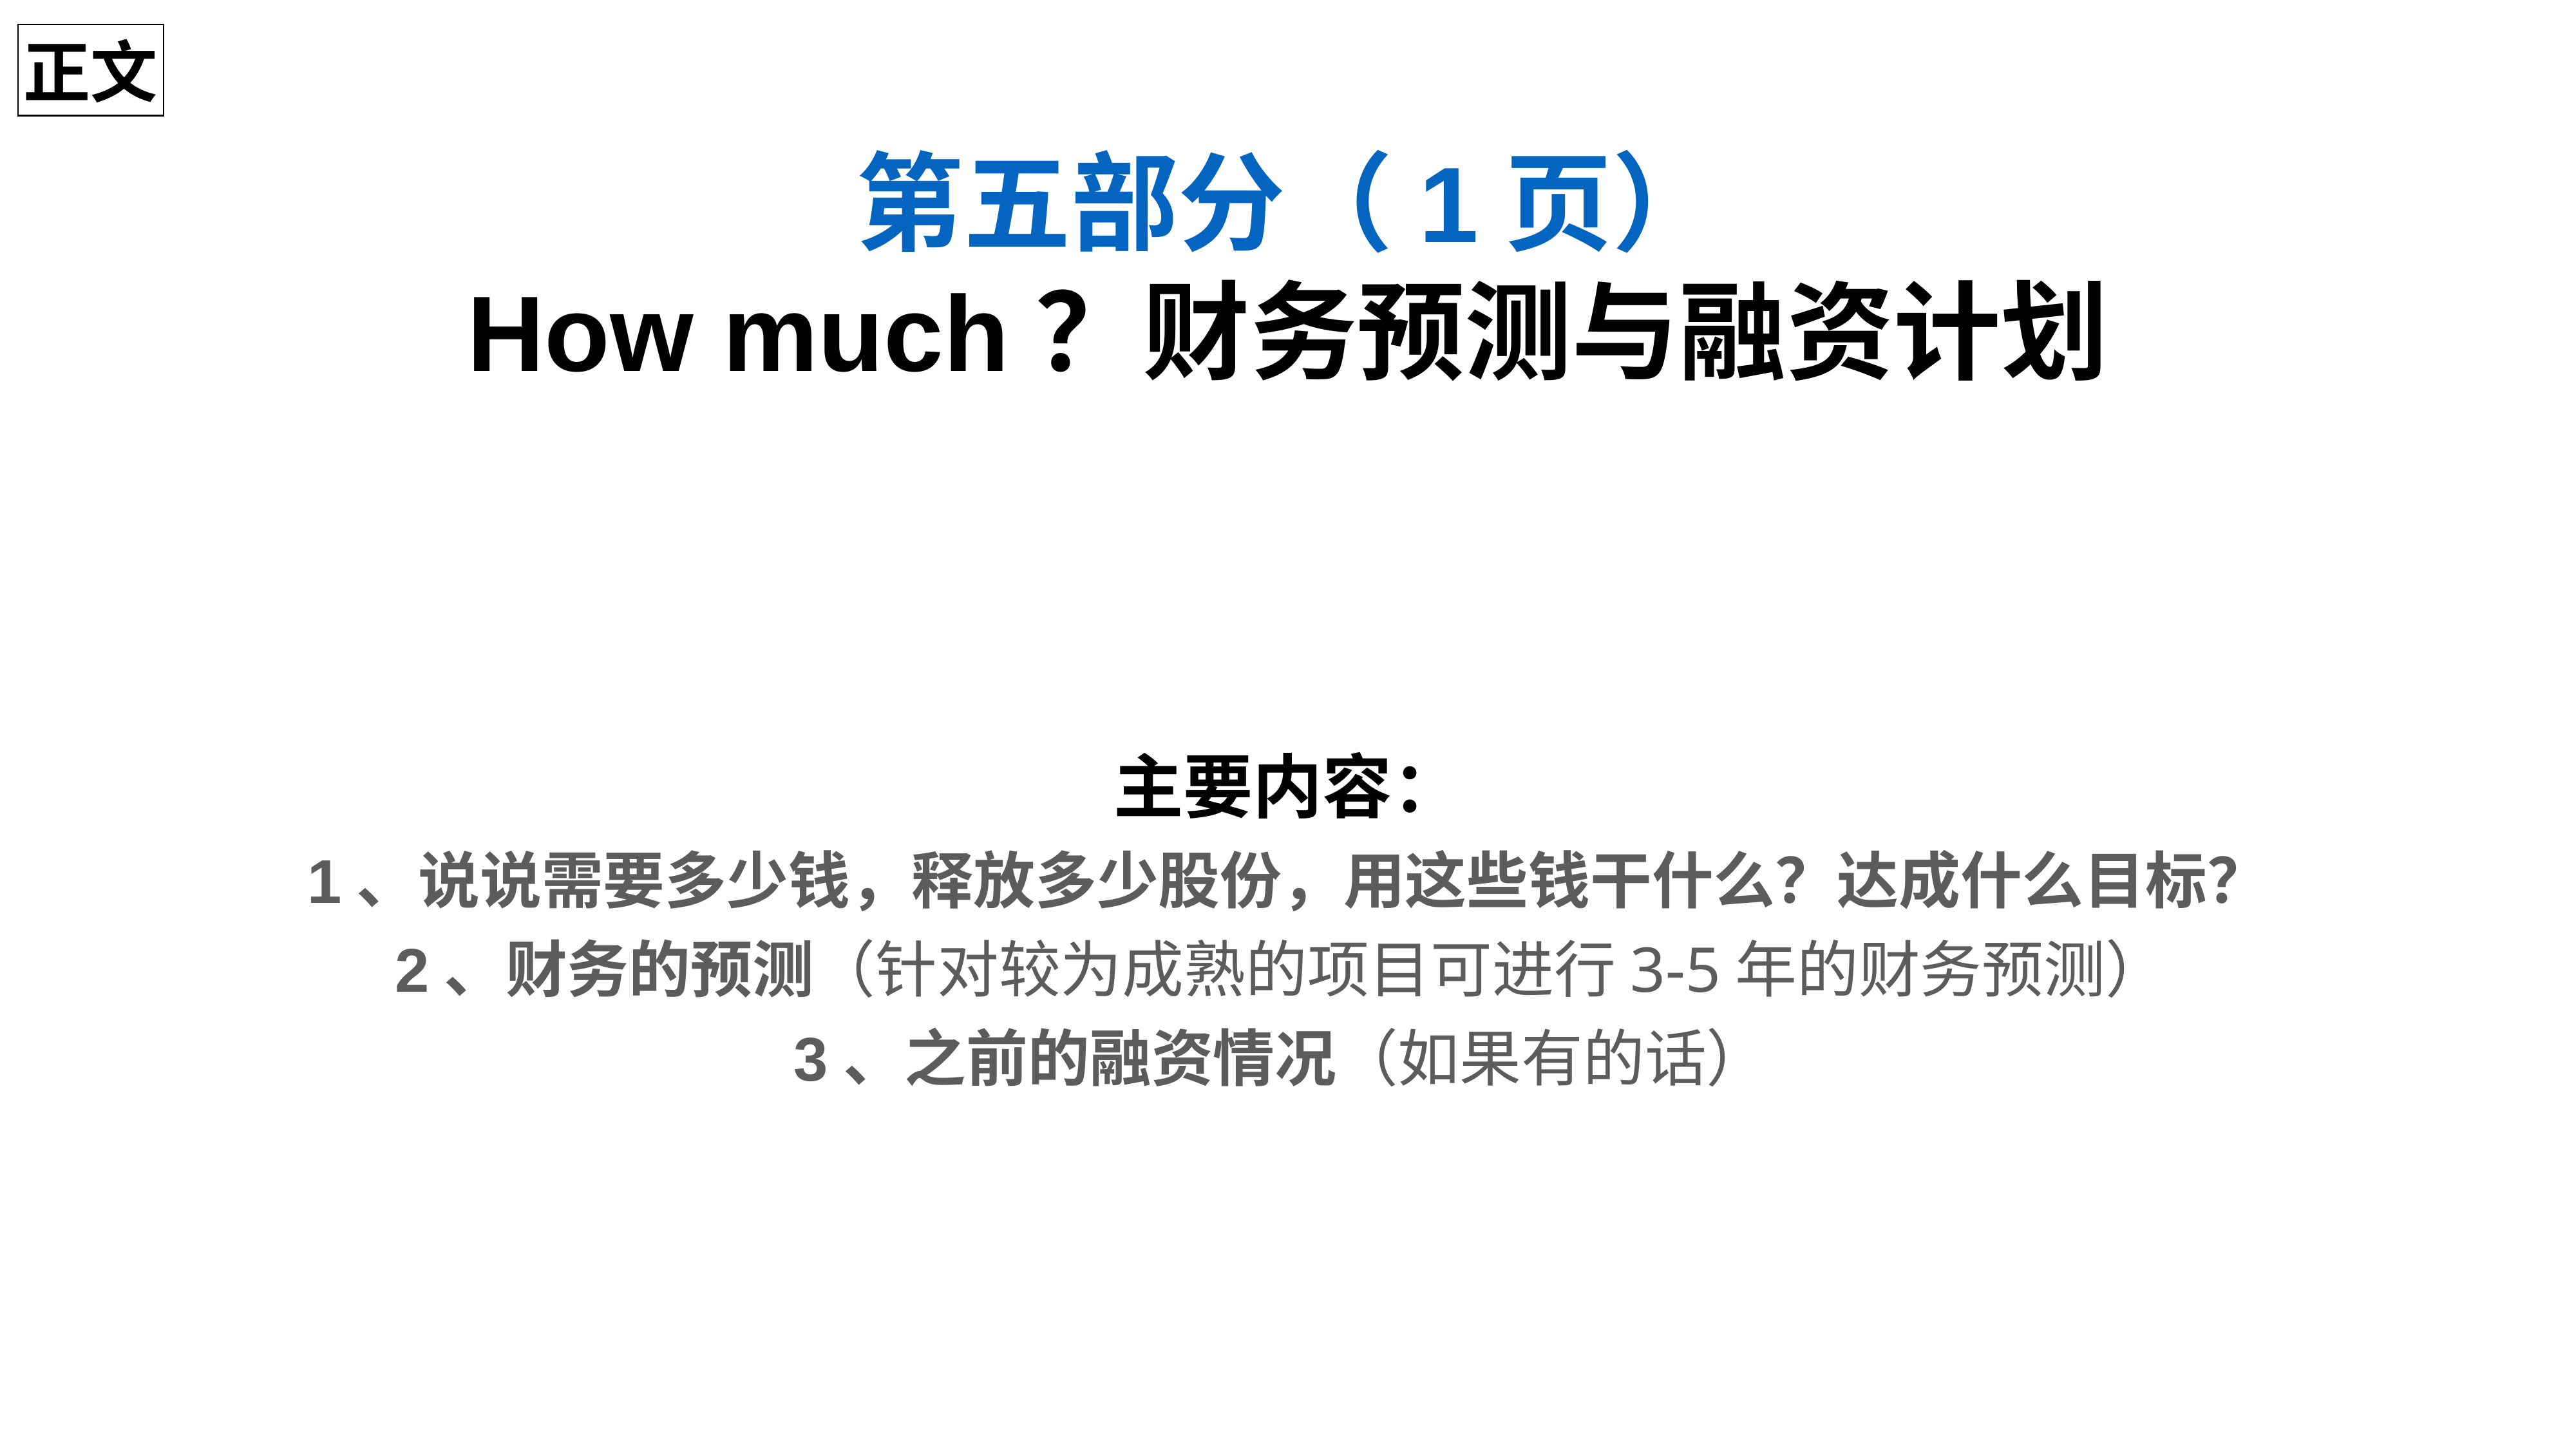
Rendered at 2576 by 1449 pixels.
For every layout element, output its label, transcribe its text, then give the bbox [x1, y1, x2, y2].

list 主要内容： 1、说说需要多少钱，释放多少股份，用这些钱干什么？达成什么目标？ 2、财务的预测（针对较为成熟的项目可进行3-5年的财务预测） 3、之前的融资情况（如果有的话） [123, 533, 2453, 1287]
list 第五部分（1页） How much？财务预测与融资计划 [64, 108, 2512, 420]
text_box 正文 [18, 24, 164, 116]
